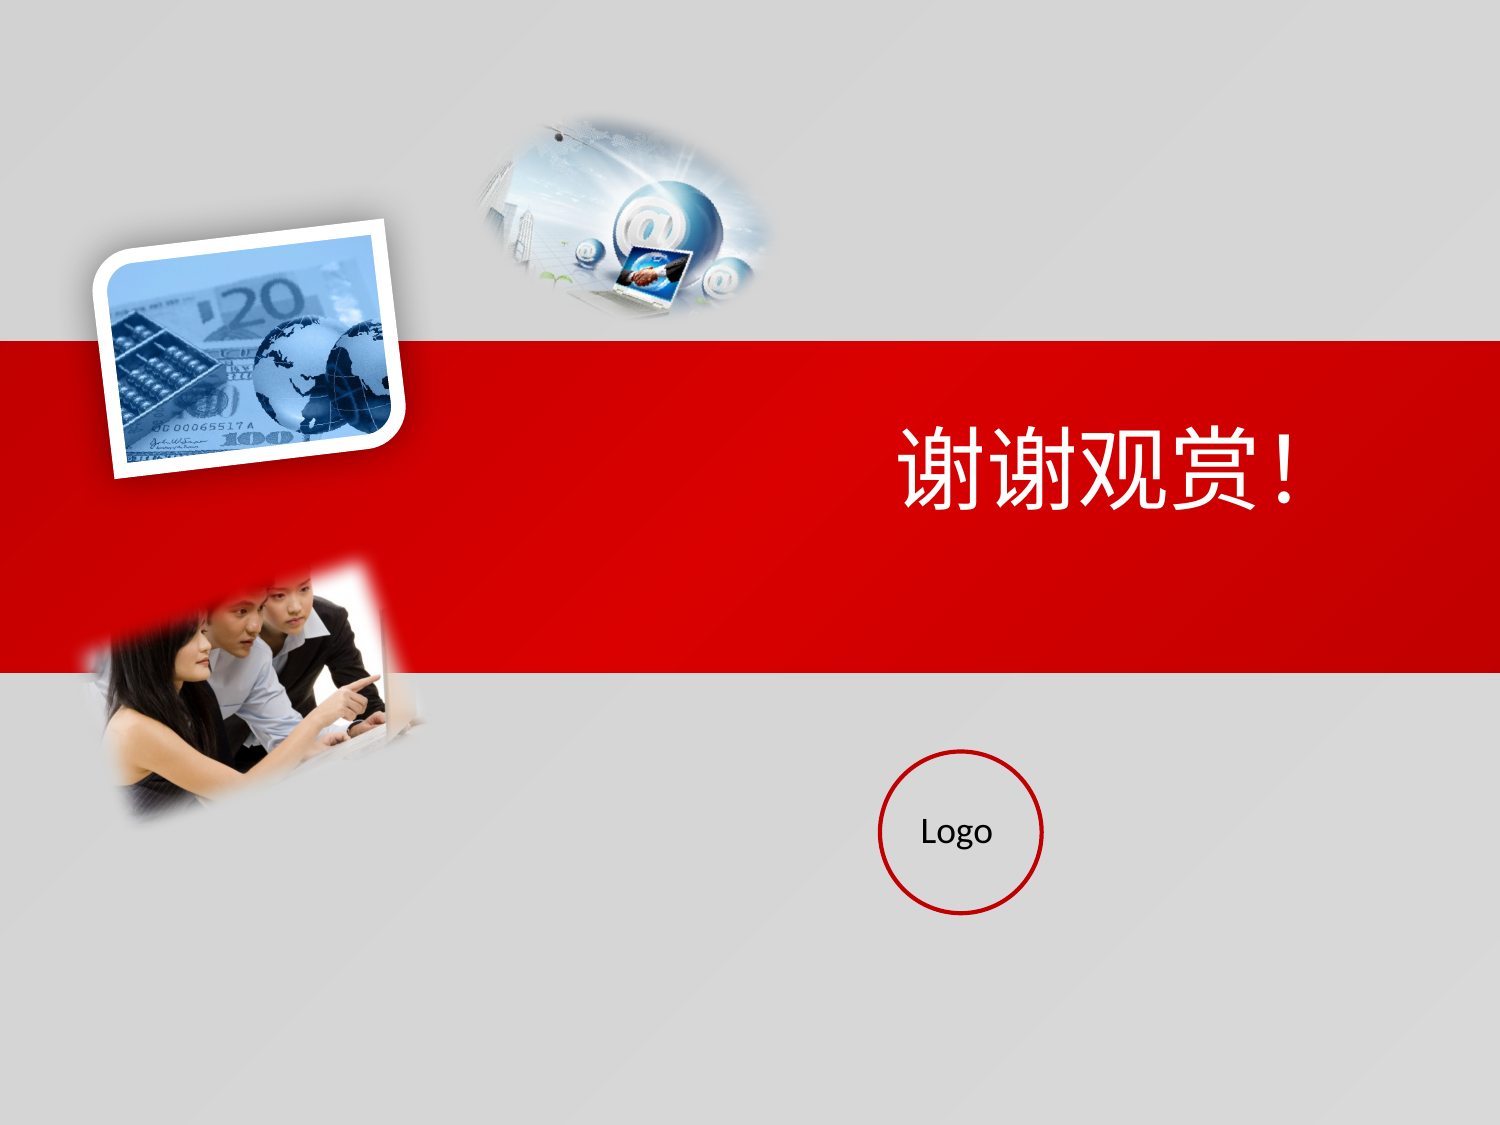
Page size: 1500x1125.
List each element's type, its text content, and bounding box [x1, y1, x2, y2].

text_box [877, 749, 1044, 916]
text_box Logo [905, 798, 1009, 858]
picture [78, 576, 420, 803]
picture [464, 111, 789, 325]
text_box 谢谢观赏！ [879, 404, 1312, 530]
picture [107, 235, 392, 462]
